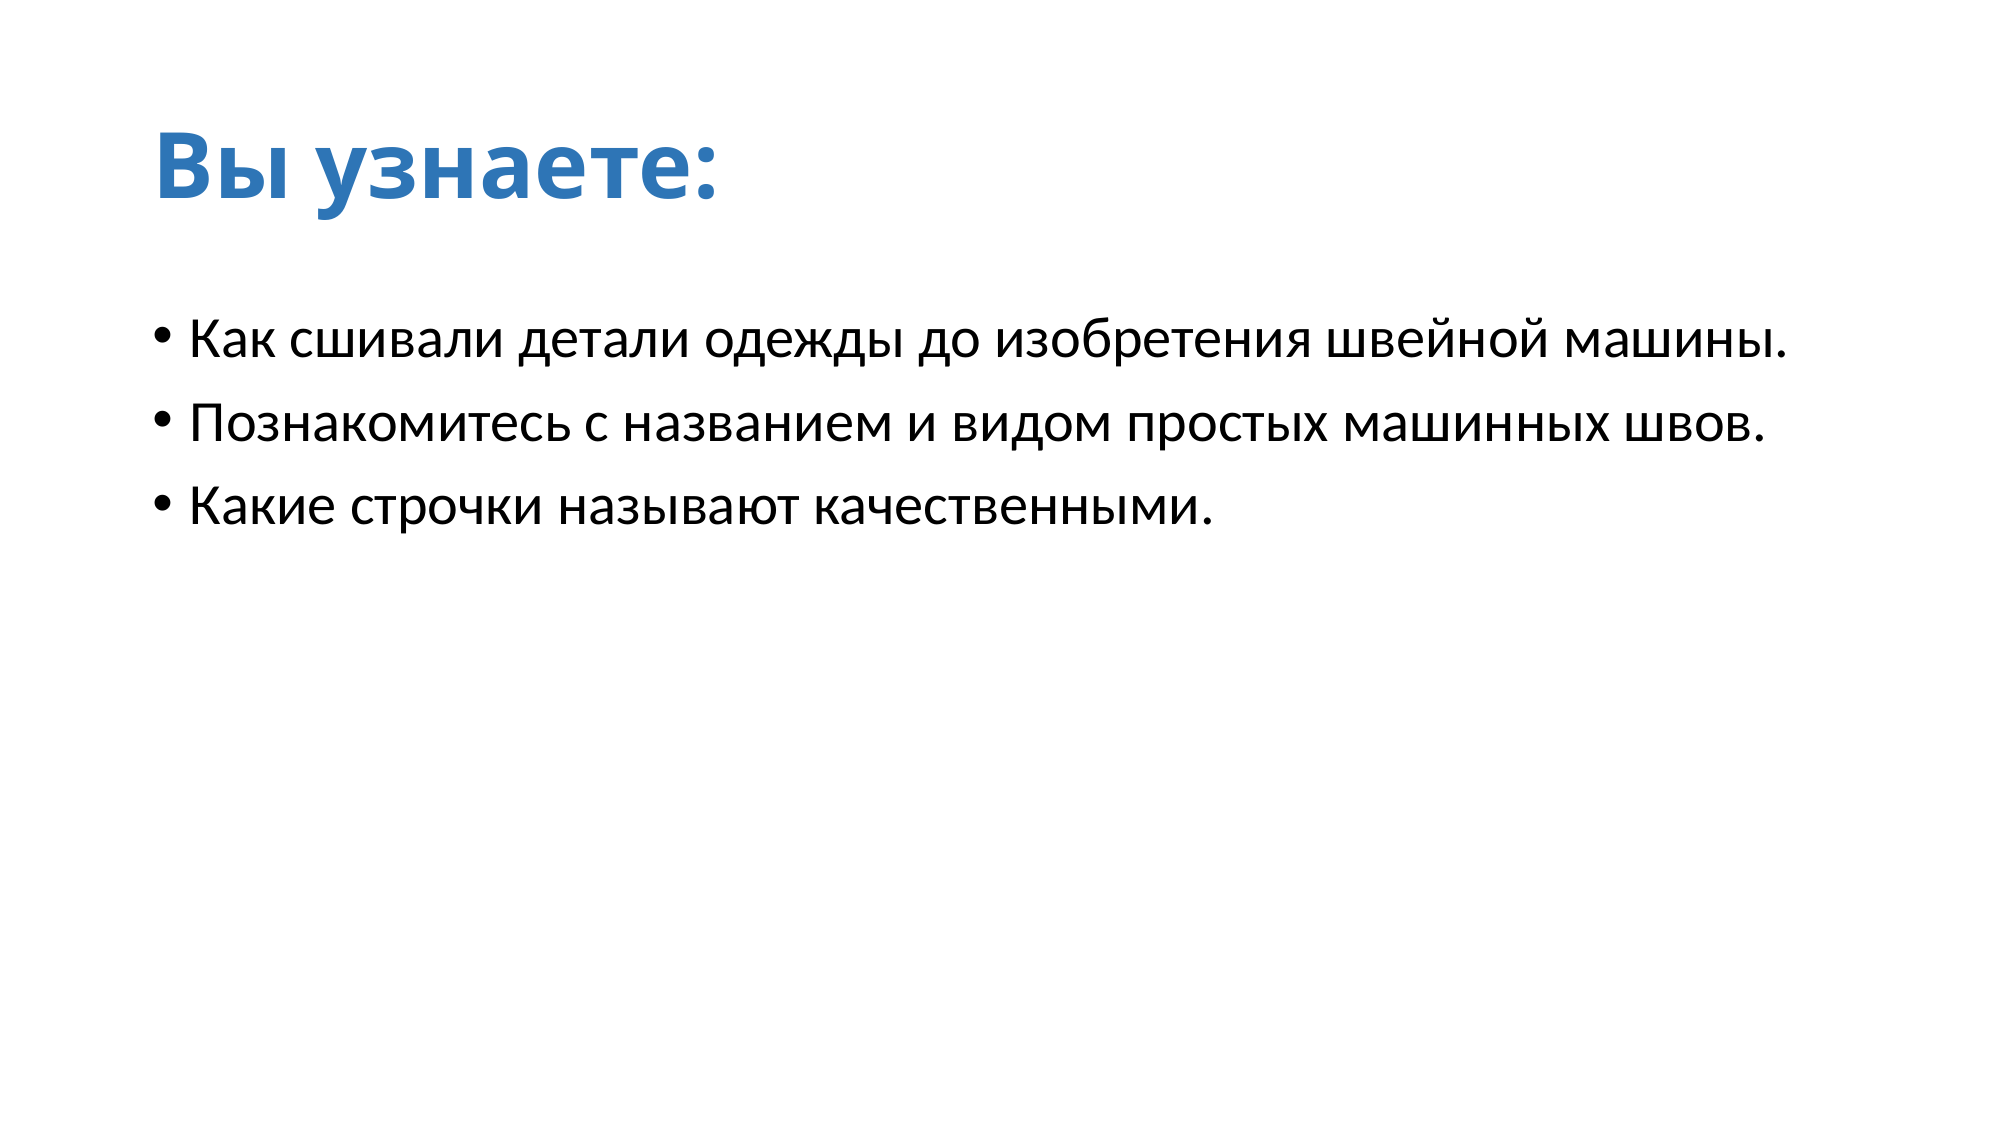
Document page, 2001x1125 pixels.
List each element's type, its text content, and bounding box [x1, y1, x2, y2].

title Вы узнаете: [137, 59, 1863, 278]
list Как сшивали детали одежды до изобретения швейной машины. Познакомитесь с названием и видом простых машинных швов. Какие строчки называют качественными. [137, 299, 1863, 1014]
